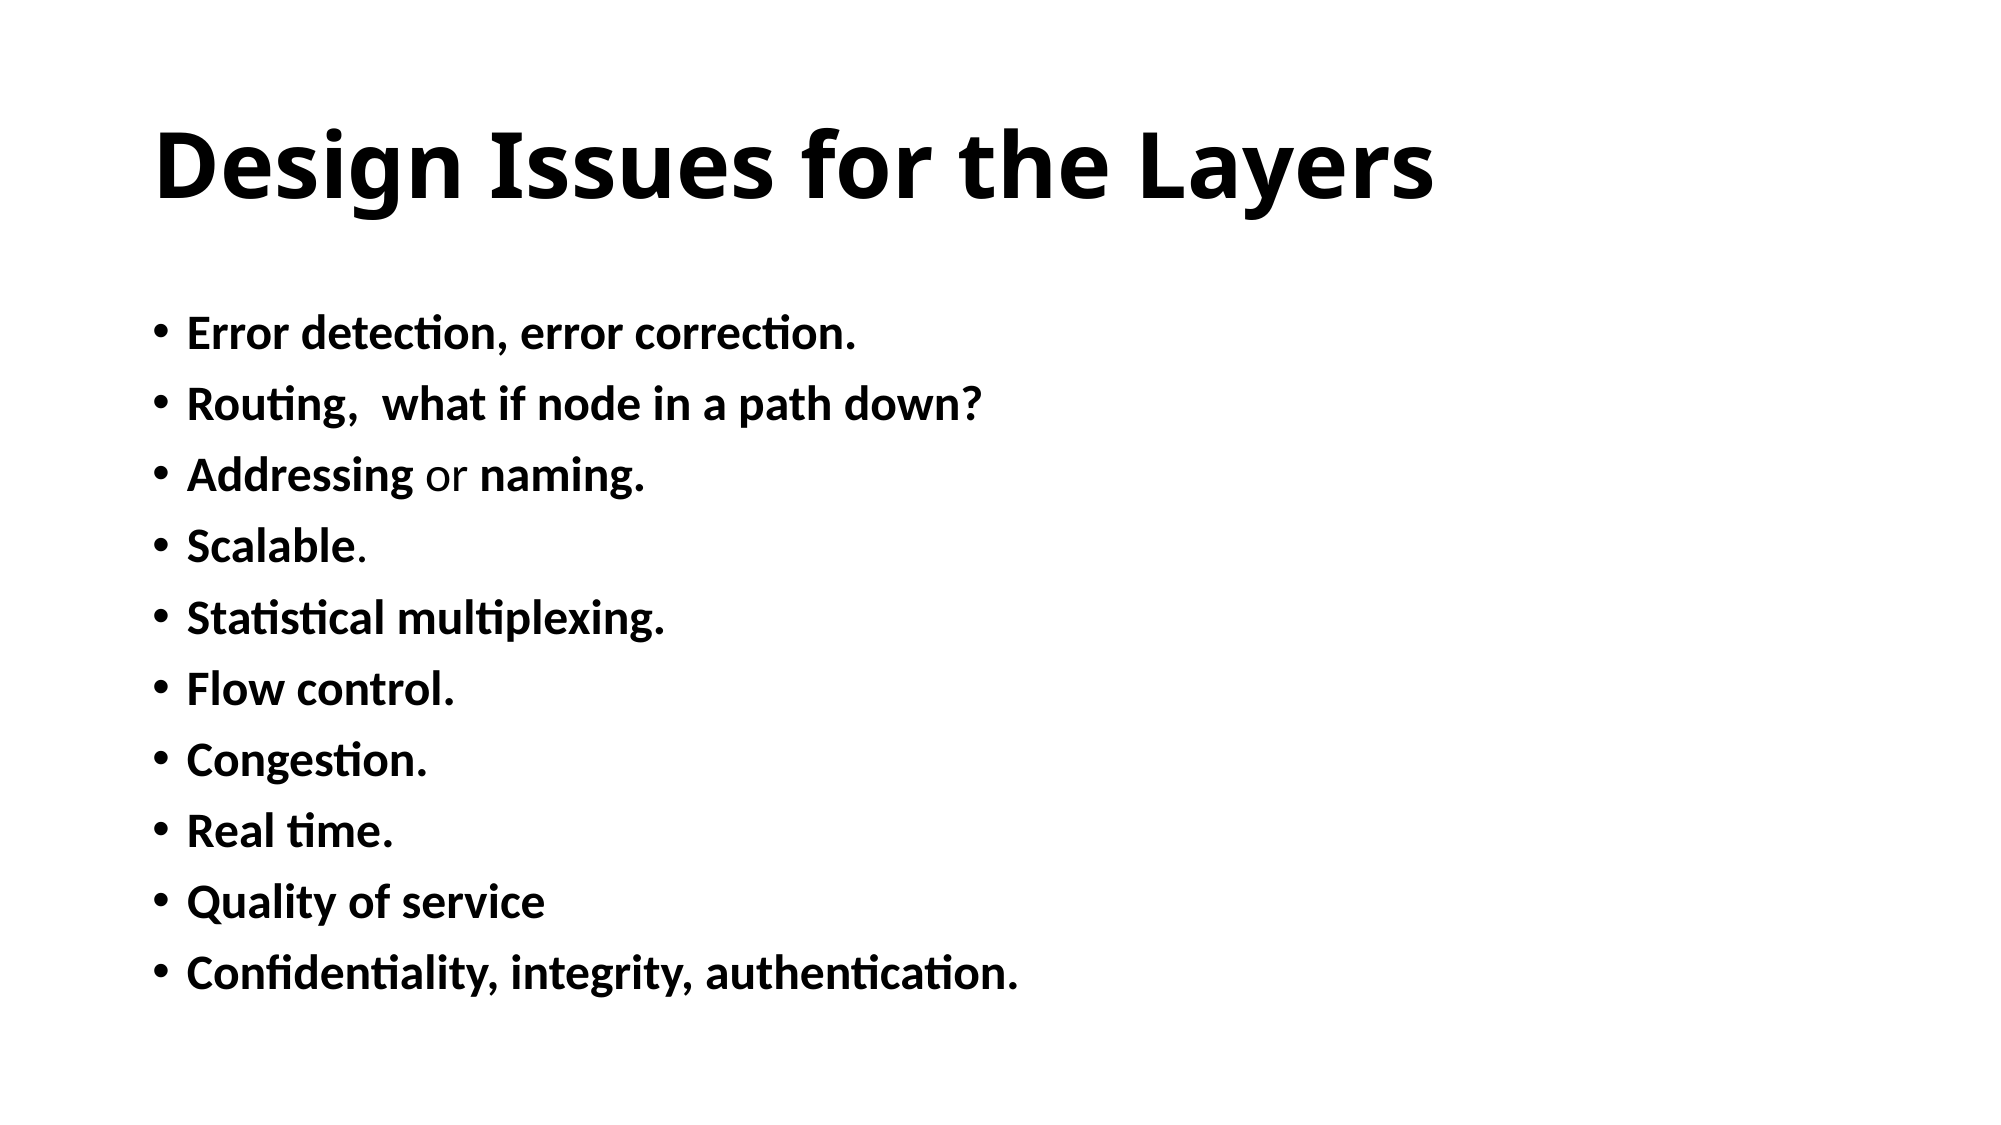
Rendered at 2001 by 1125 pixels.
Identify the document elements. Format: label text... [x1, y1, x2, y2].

title Design Issues for the Layers [137, 59, 1863, 278]
list Error detection, error correction. Routing, what if node in a path down? Addressing or naming. Scalable. Statistical multiplexing. Flow control. Congestion. Real time. Quality of service Confidentiality, integrity, authentication. [137, 299, 1863, 1014]
